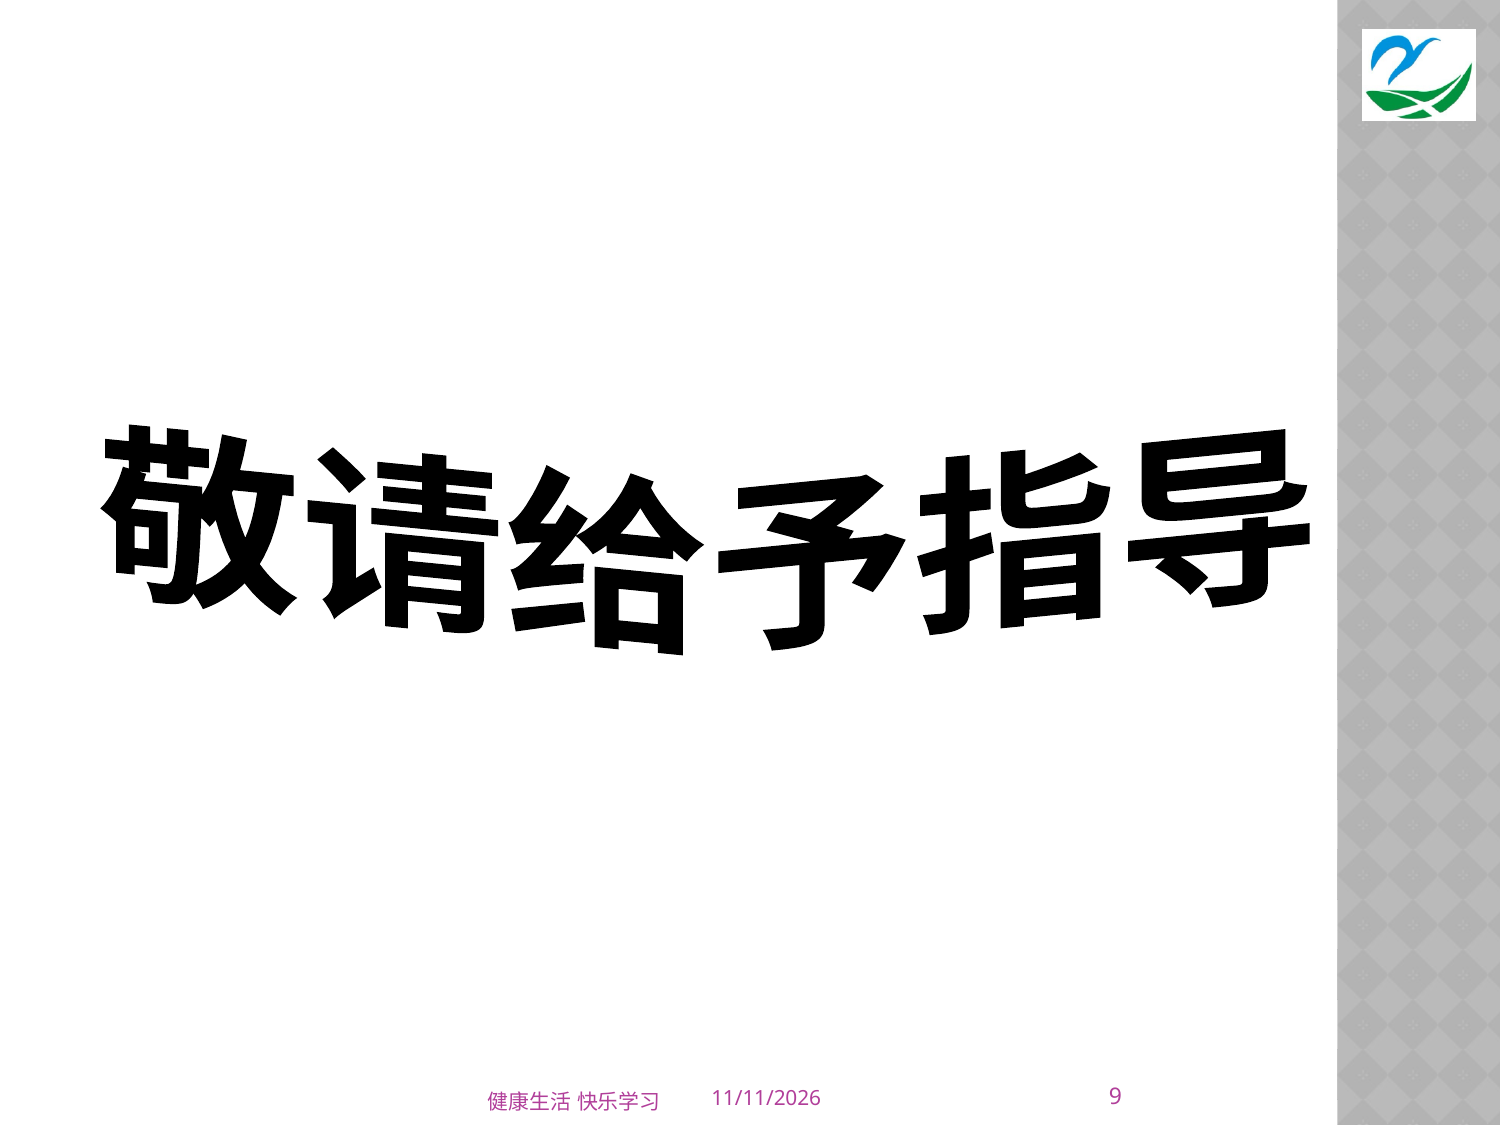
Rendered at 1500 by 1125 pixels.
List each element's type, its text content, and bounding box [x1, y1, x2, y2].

picture [1362, 29, 1476, 121]
slide_number 9 [1025, 1075, 1122, 1113]
footer 健康生活 快乐学习 [75, 1075, 675, 1114]
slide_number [696, 1075, 1025, 1113]
